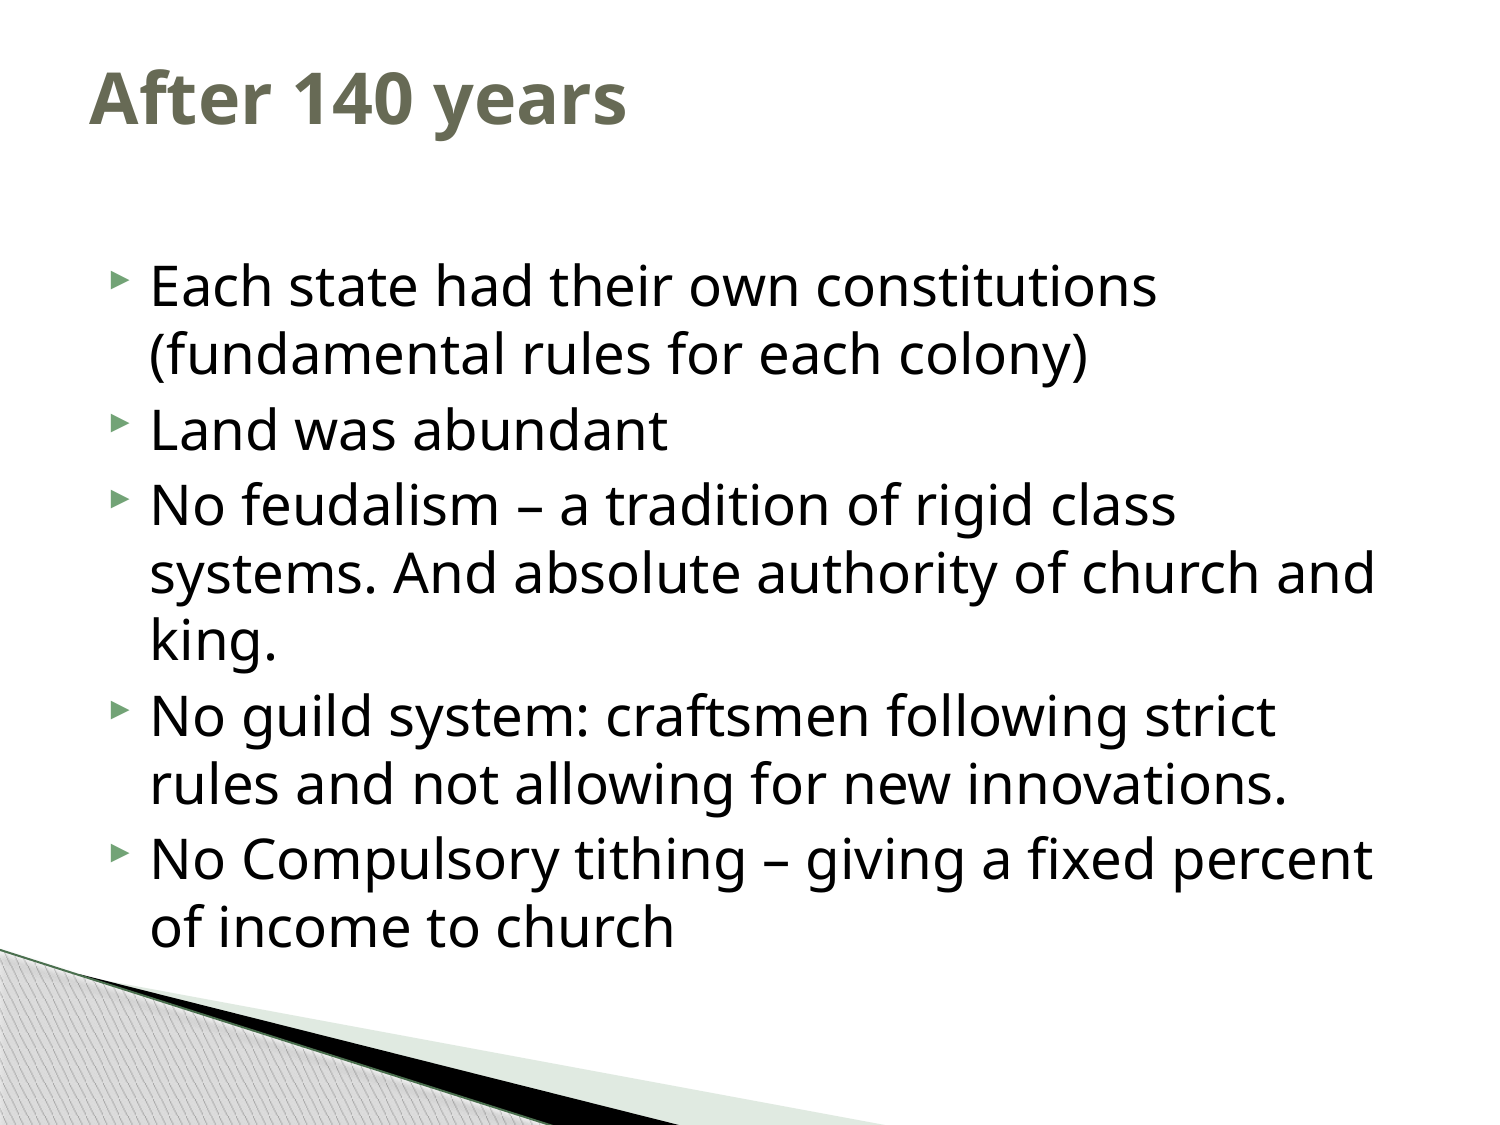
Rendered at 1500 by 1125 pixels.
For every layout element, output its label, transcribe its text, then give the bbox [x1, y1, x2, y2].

list Each state had their own constitutions (fundamental rules for each colony) Land was abundant No feudalism – a tradition of rigid class systems. And absolute authority of church and king. No guild system: craftsmen following strict rules and not allowing for new innovations. No Compulsory tithing – giving a fixed percent of income to church [75, 243, 1425, 986]
title After 140 years [75, 45, 1425, 233]
